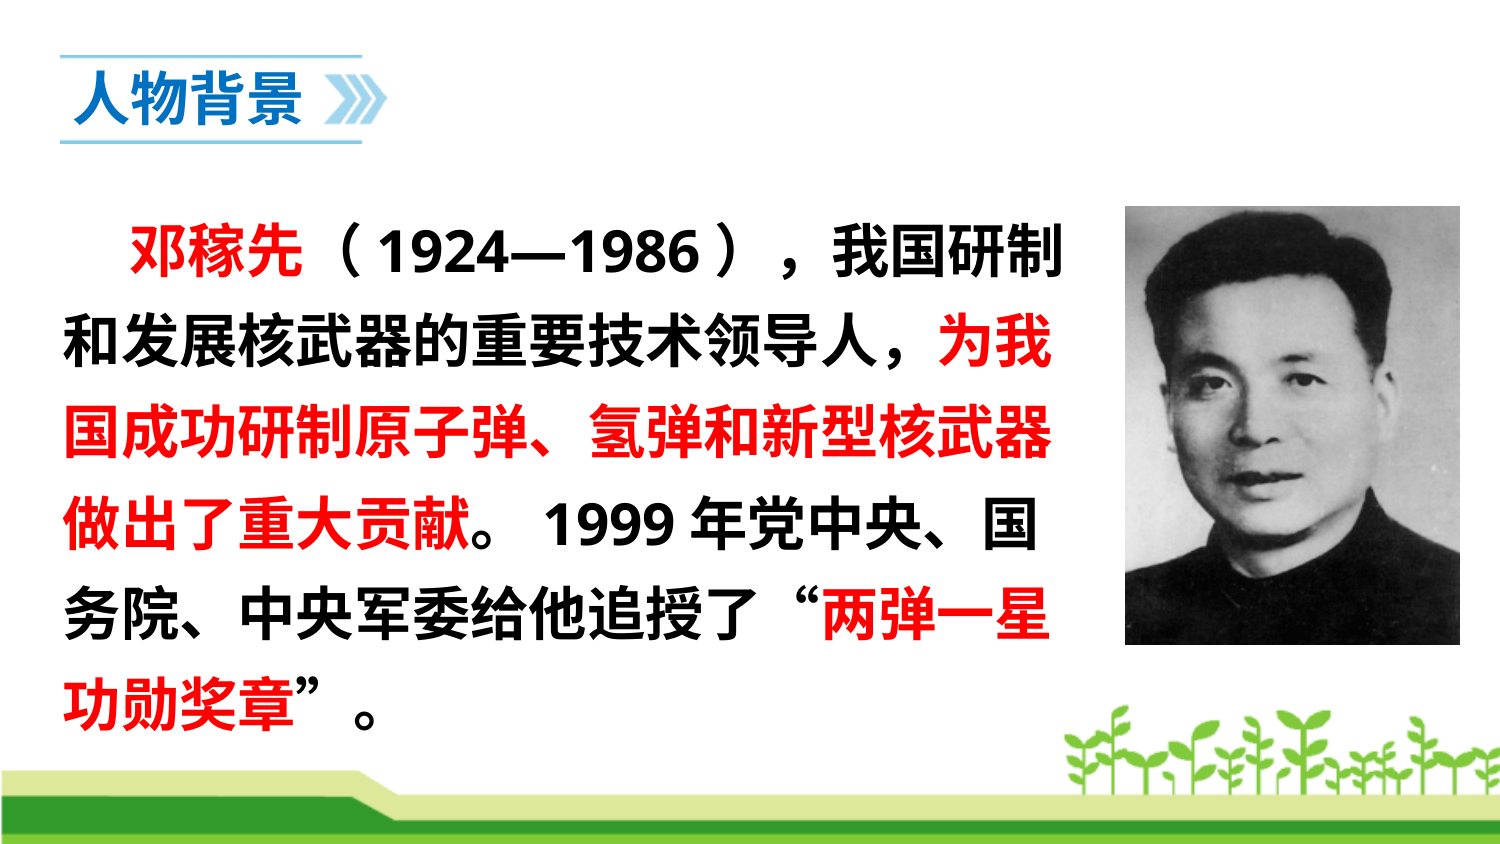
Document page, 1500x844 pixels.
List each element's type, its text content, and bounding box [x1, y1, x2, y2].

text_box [47, 54, 387, 145]
picture [0, 0, 1500, 844]
text_box 邓稼先（1924—1986），我国研制和发展核武器的重要技术领导人，为我国成功研制原子弹、氢弹和新型核武器做出了重大贡献。1999年党中央、国务院、中央军委给他追授了“两弹一星功勋奖章”。 [48, 185, 1090, 746]
